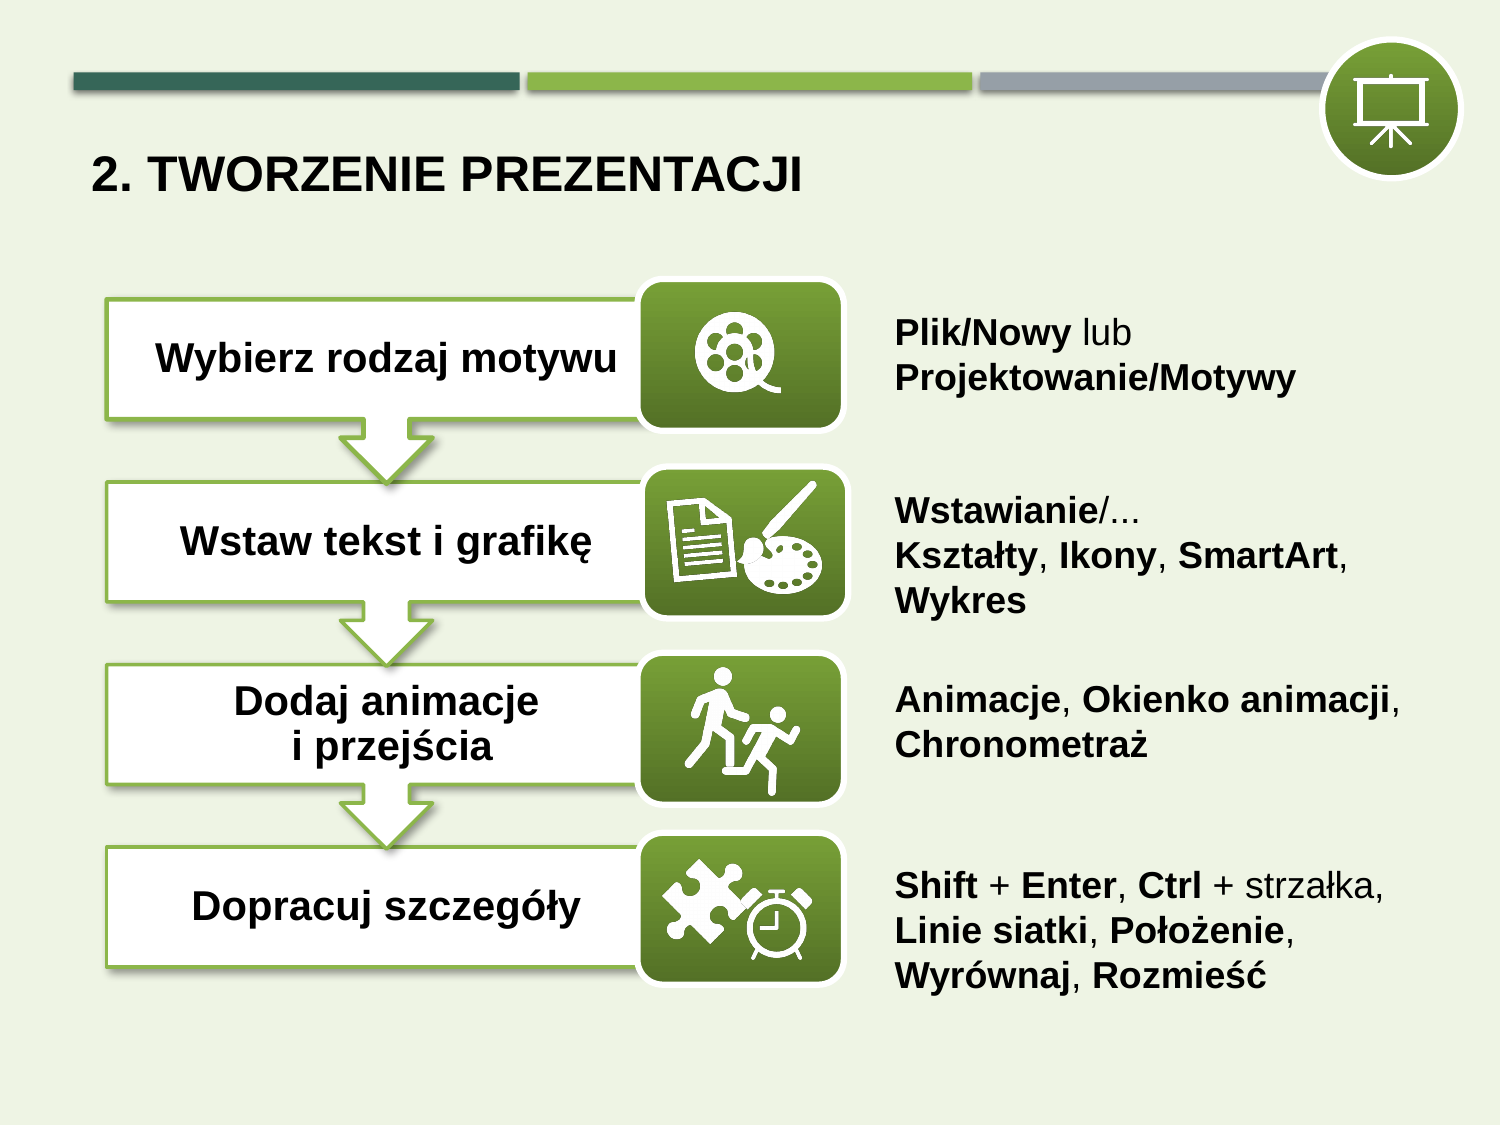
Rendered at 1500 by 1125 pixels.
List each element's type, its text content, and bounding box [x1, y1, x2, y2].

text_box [641, 466, 849, 619]
text_box Shift + Enter, Ctrl + strzałka, Linie siatki, Położenie, Wyrównaj, Rozmieść [879, 853, 1458, 1003]
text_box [636, 278, 845, 432]
text_box [1322, 39, 1462, 155]
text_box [636, 832, 845, 986]
text_box [1355, 168, 1428, 179]
text_box Animacje, Okienko animacji, Chronometraż [879, 667, 1500, 772]
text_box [106, 298, 667, 968]
title 2. Tworzenie prezentacji [76, 76, 1388, 255]
text_box Plik/Nowy lub Projektowanie/Motywy [879, 300, 1458, 406]
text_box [636, 652, 845, 806]
text_box Wstawianie/... Kształty, Ikony, SmartArt, Wykres [879, 478, 1500, 629]
picture [1343, 63, 1439, 159]
